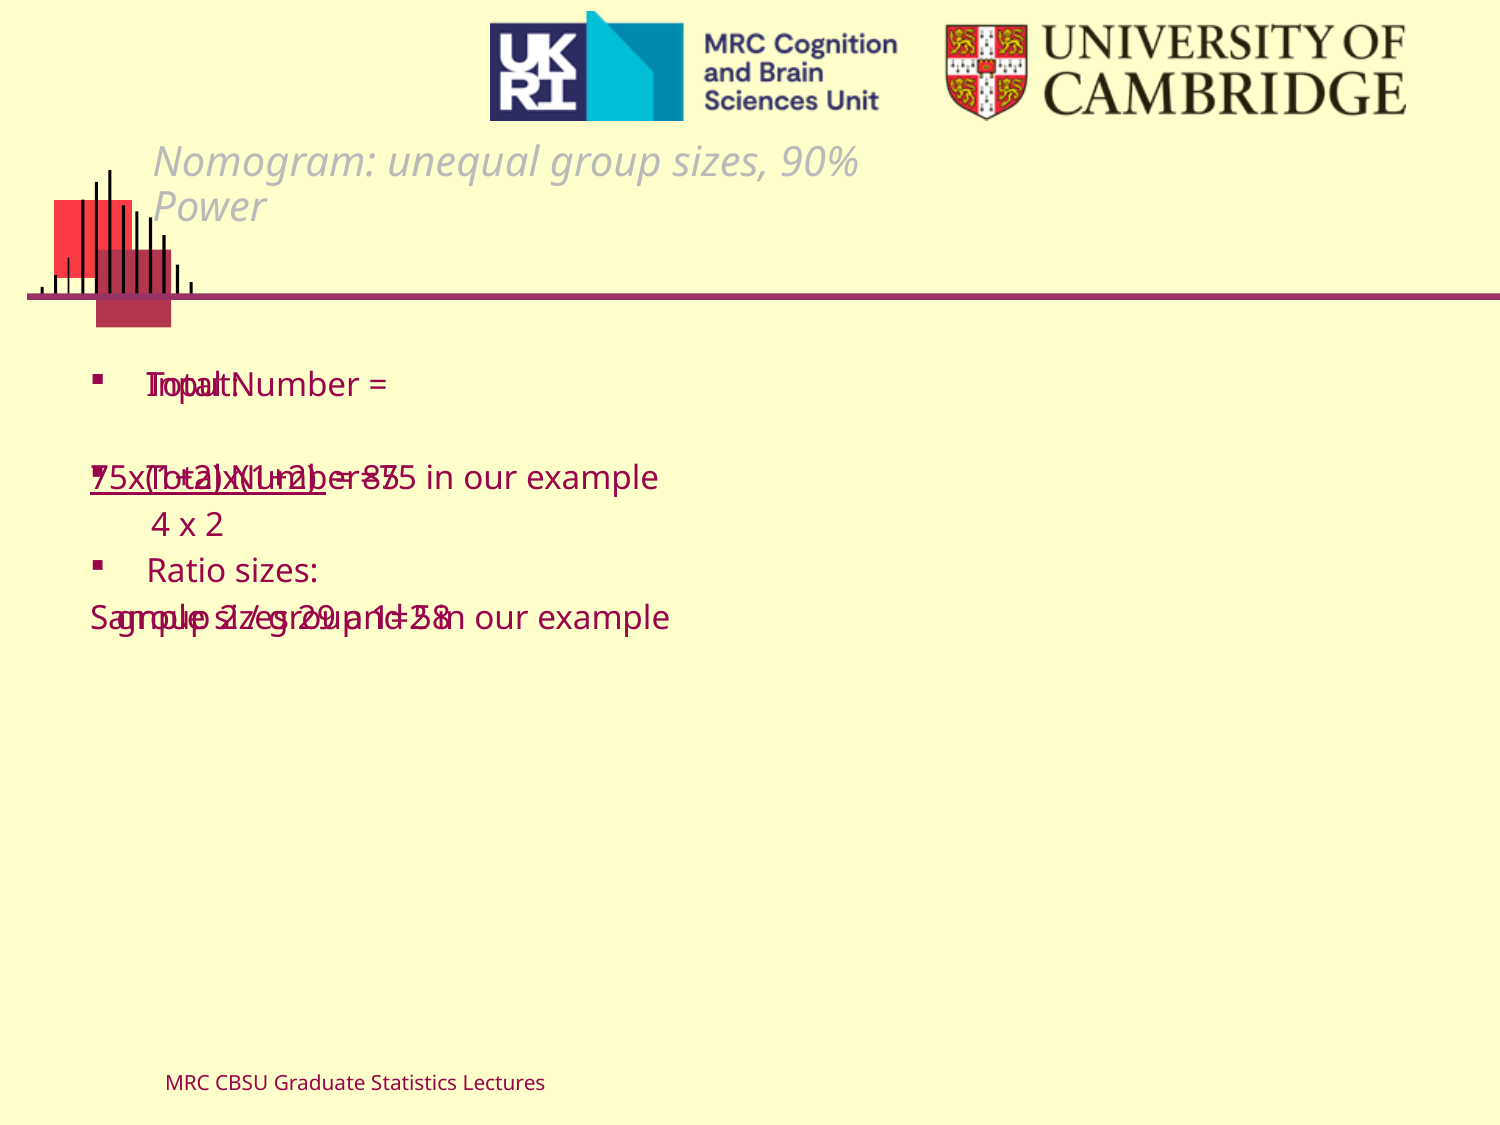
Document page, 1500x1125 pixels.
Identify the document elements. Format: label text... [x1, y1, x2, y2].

title Nomogram: unequal group sizes, 90% Power [137, 137, 988, 233]
list Total Number = 75x(1+2)x(1+2) = 85 4 x 2 Sample sizes 29 and 58 [75, 262, 1425, 1038]
picture [490, 11, 1406, 121]
footer MRC CBSU Graduate Statistics Lectures [149, 1062, 988, 1101]
